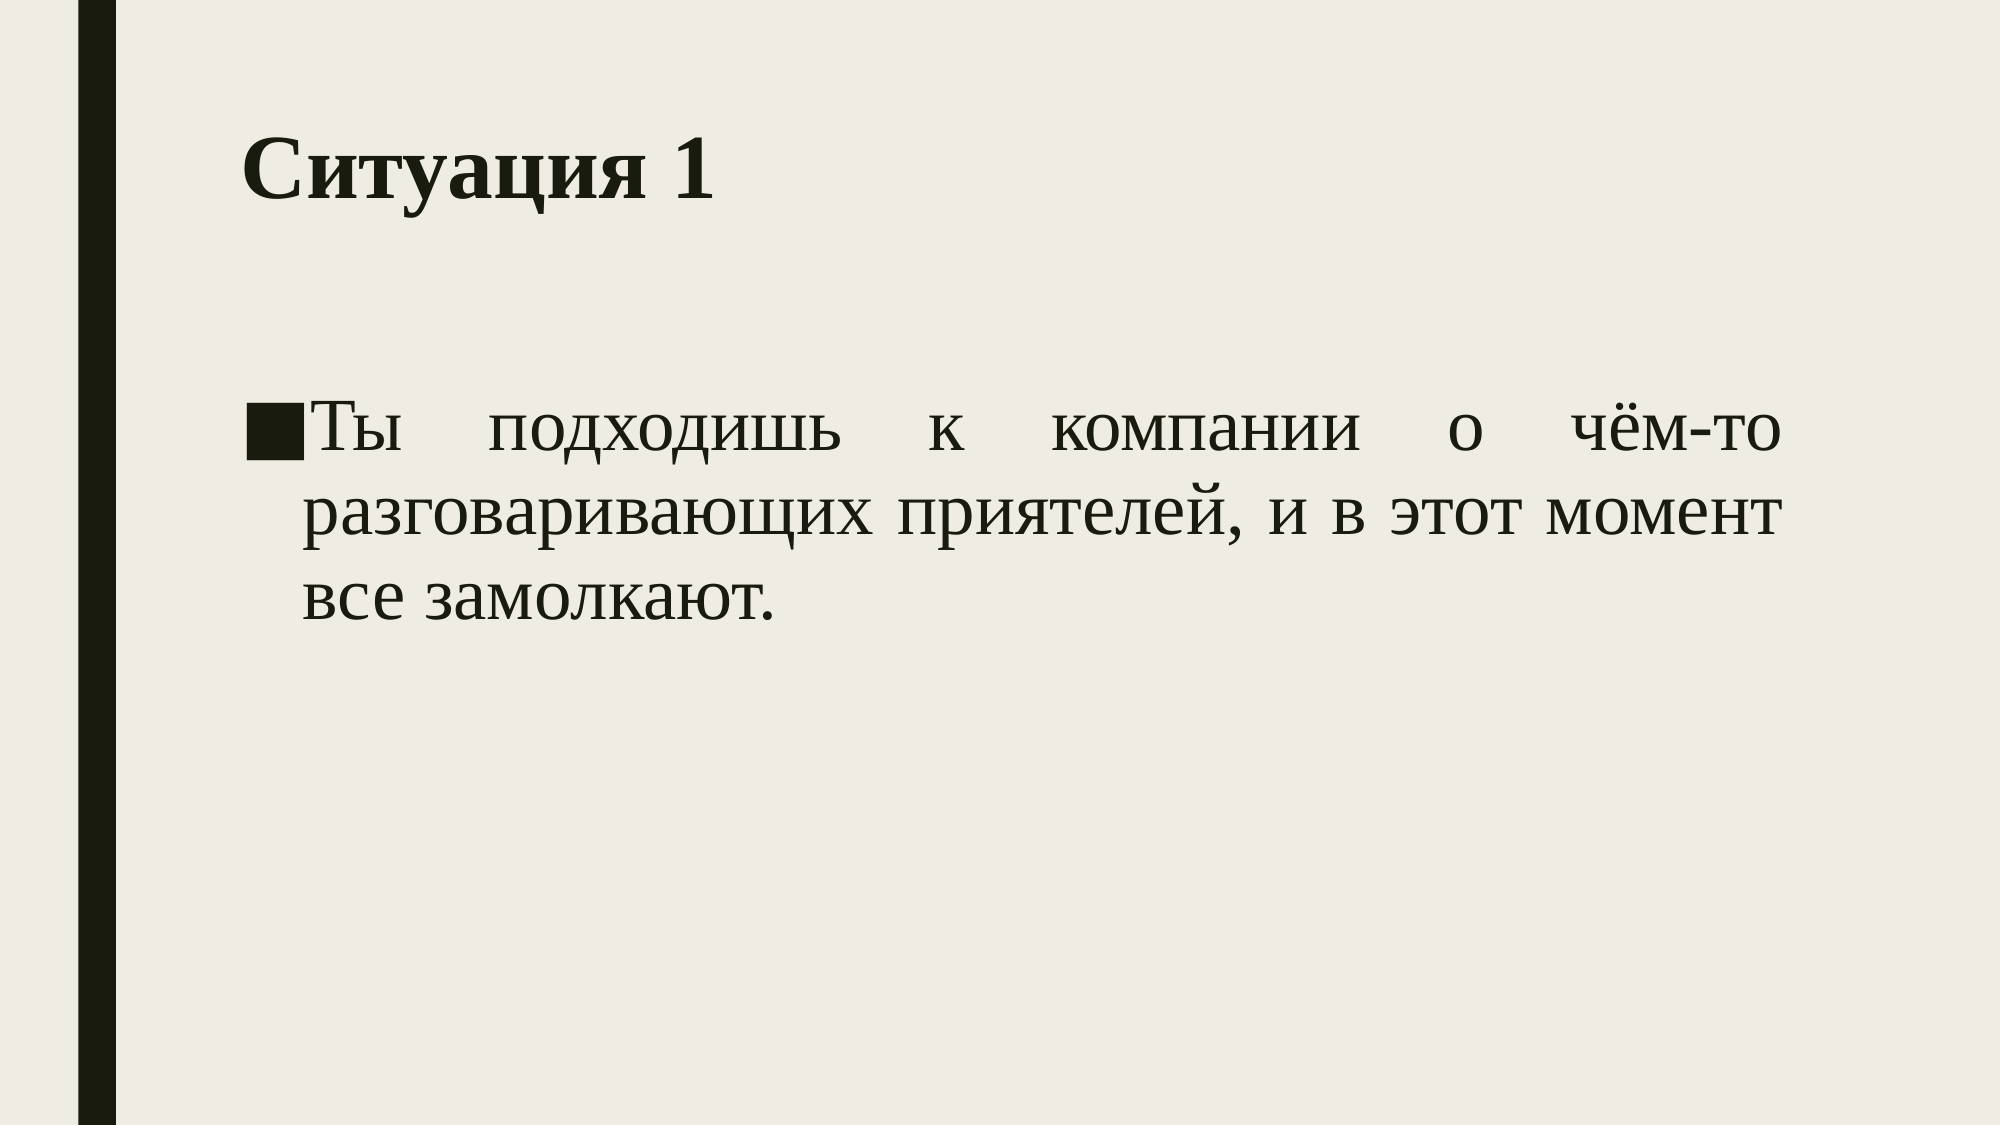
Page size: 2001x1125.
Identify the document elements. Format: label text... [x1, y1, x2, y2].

title Ситуация 1 [225, 112, 1800, 357]
list Ты подходишь к компании о чём-то разговаривающих приятелей, и в этот момент все замолкают. [225, 375, 1800, 963]
